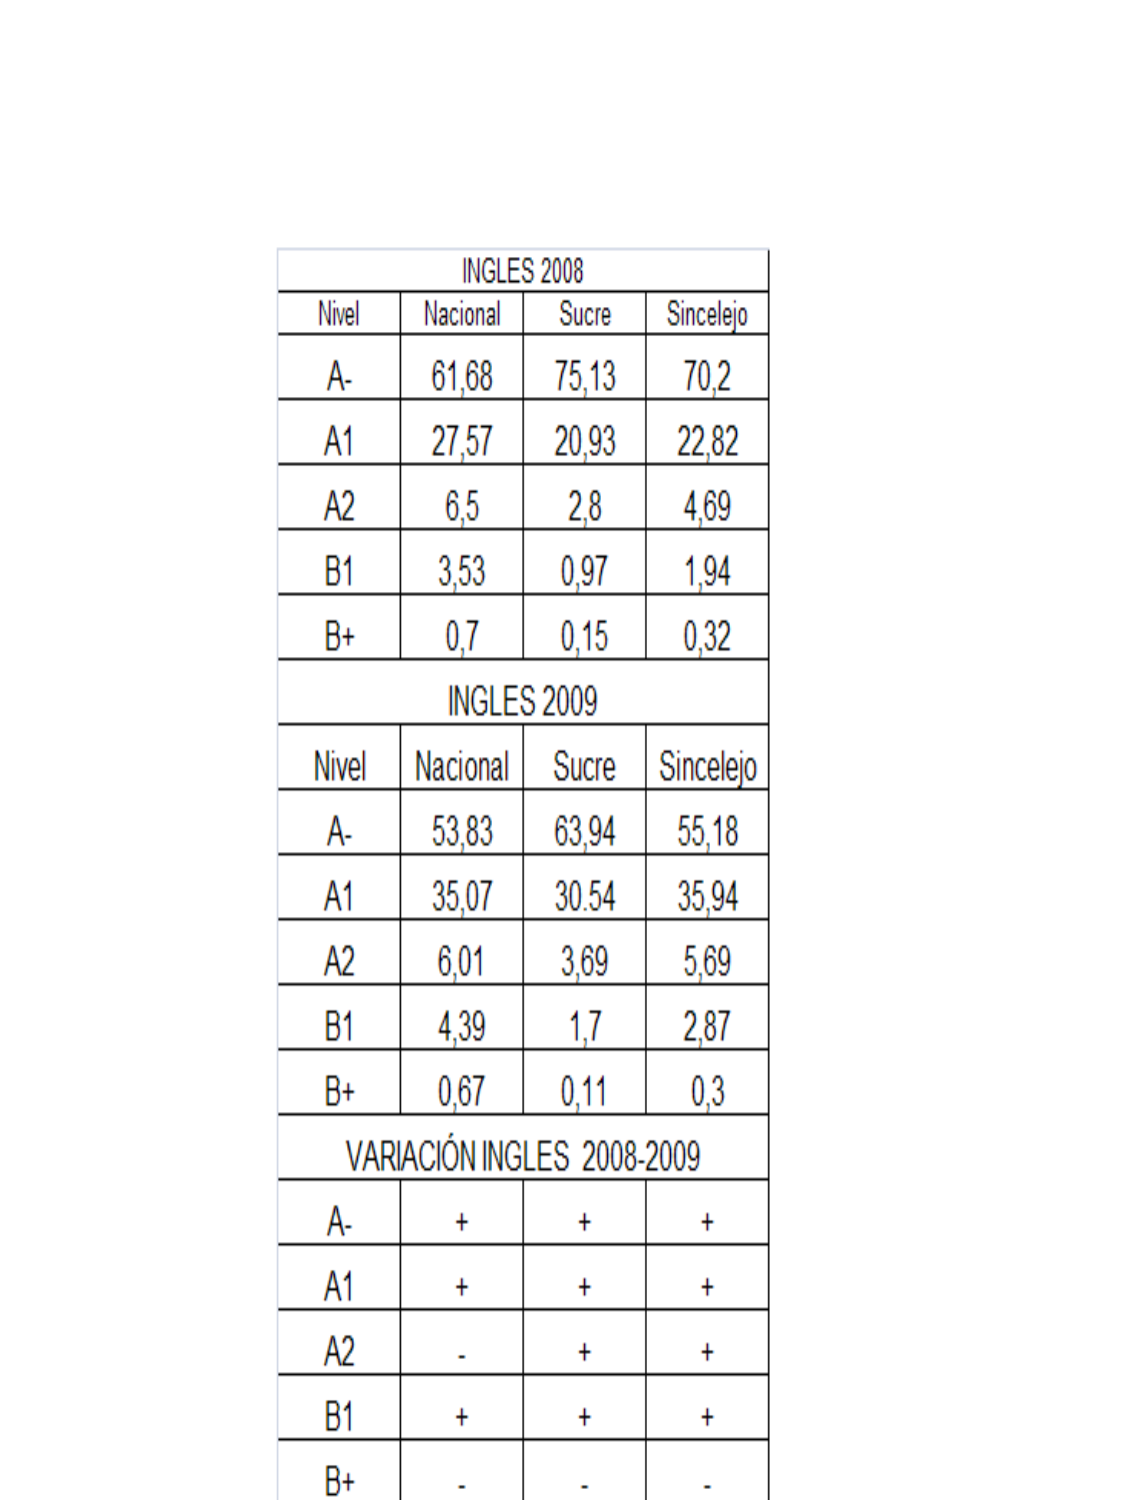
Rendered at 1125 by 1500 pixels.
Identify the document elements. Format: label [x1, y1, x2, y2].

picture [96, 241, 958, 1500]
